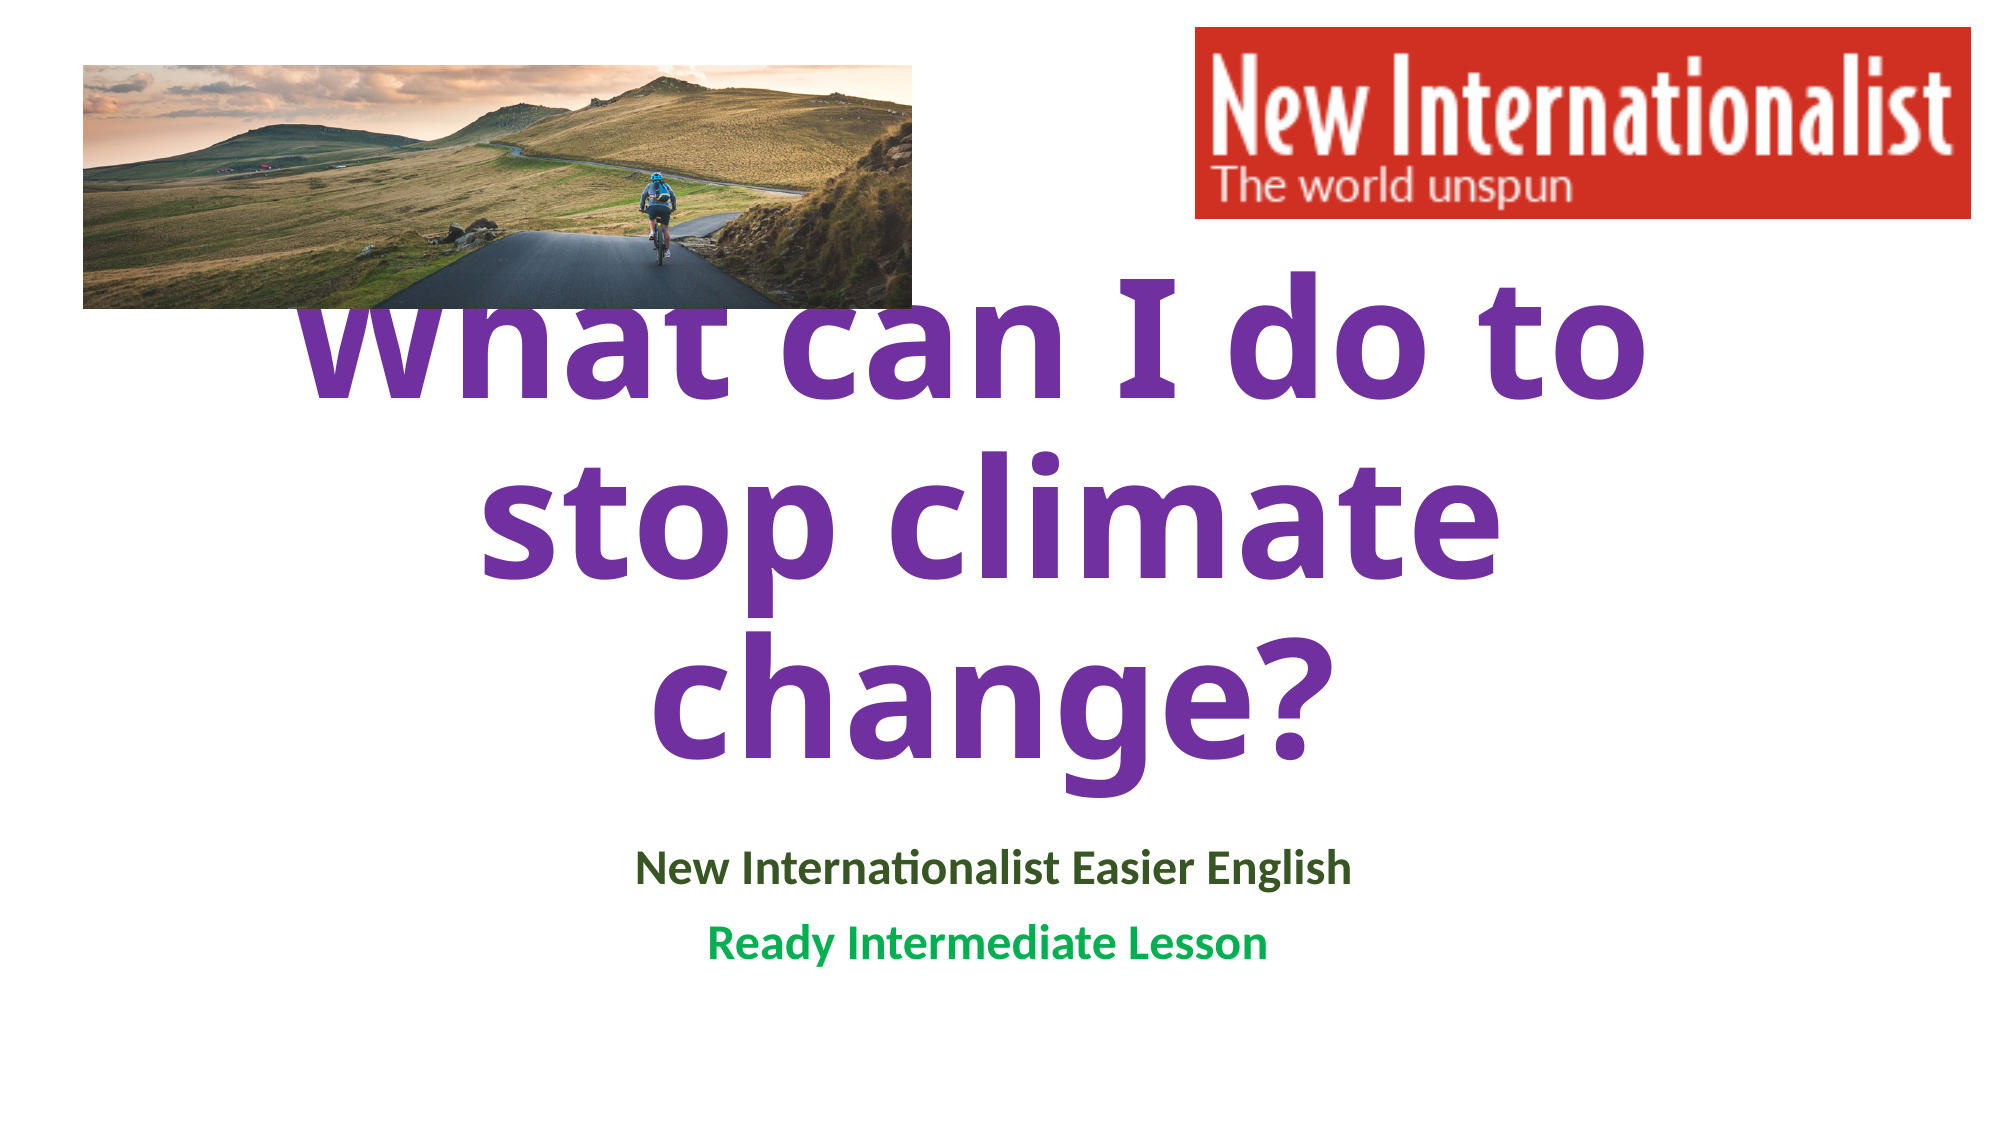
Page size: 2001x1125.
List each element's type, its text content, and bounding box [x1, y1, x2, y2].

subtitle New Internationalist Easier English Ready Intermediate Lesson [303, 834, 1674, 1035]
title What can I do to stop climate change? [236, 219, 1748, 803]
picture [1195, 27, 1971, 220]
picture [83, 65, 912, 309]
